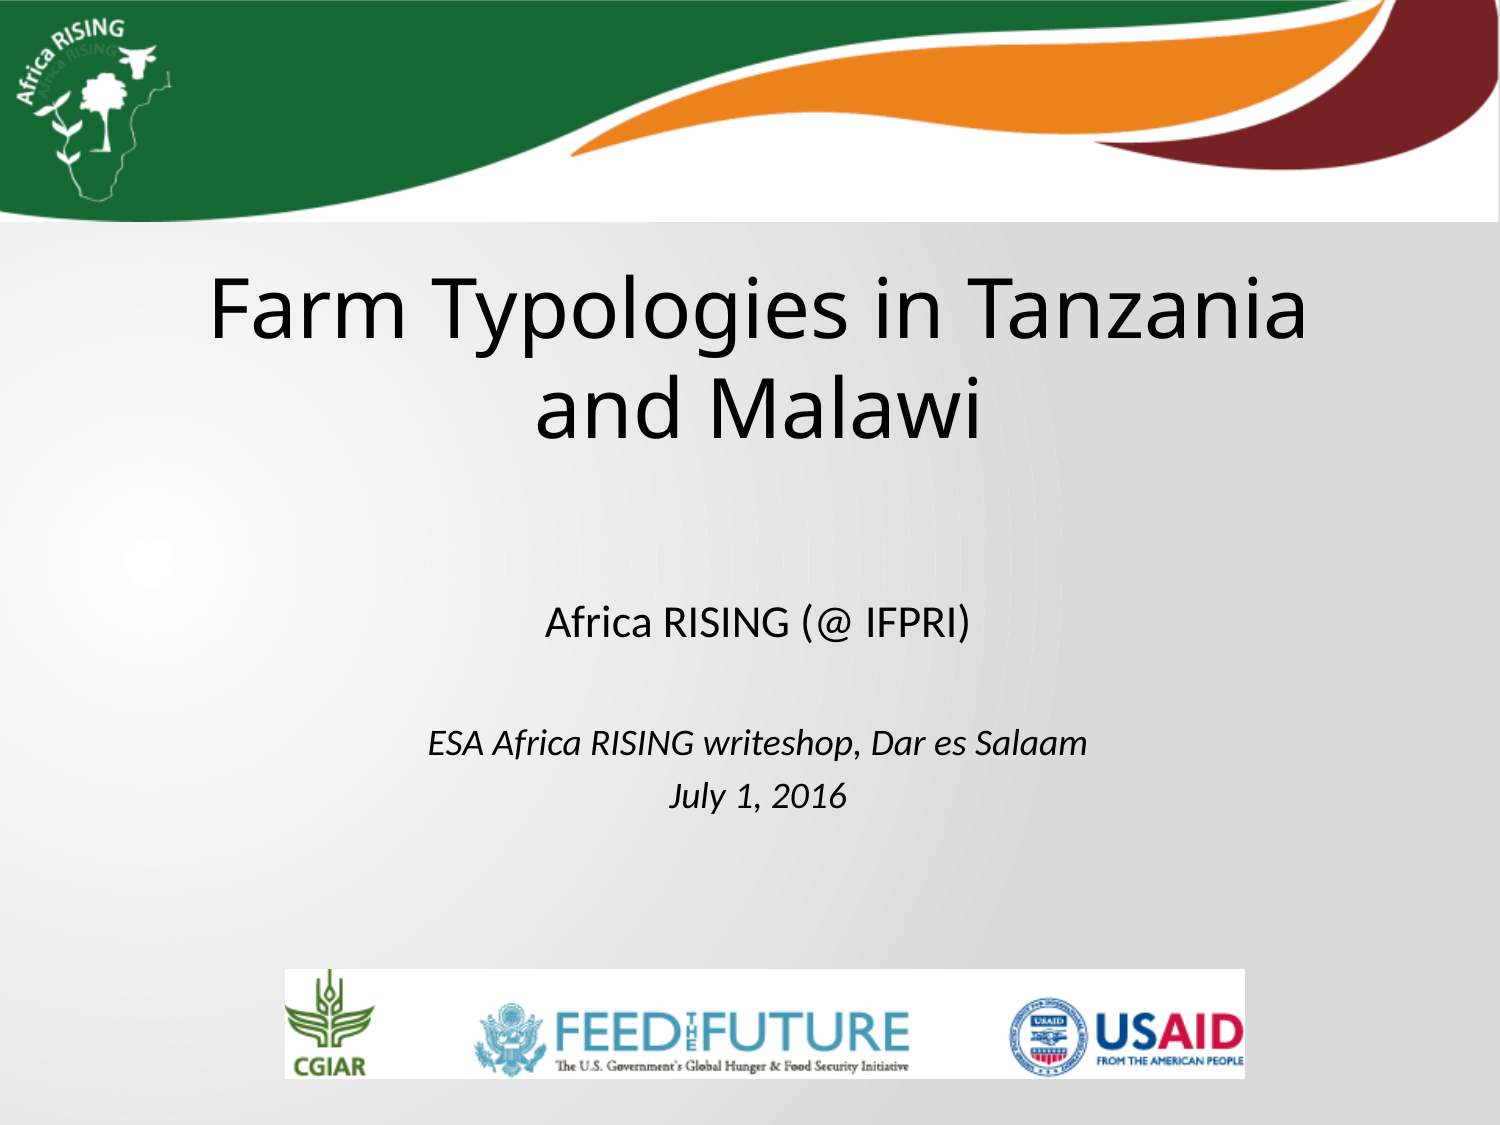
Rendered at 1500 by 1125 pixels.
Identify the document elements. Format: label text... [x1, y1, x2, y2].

list Africa RISING (@ IFPRI) ESA Africa RISING writeshop, Dar es Salaam July 1, 2016 [192, 584, 1306, 970]
picture [285, 970, 1245, 1079]
picture [0, 0, 1499, 222]
list Farm Typologies in Tanzania and Malawi [152, 247, 1348, 538]
